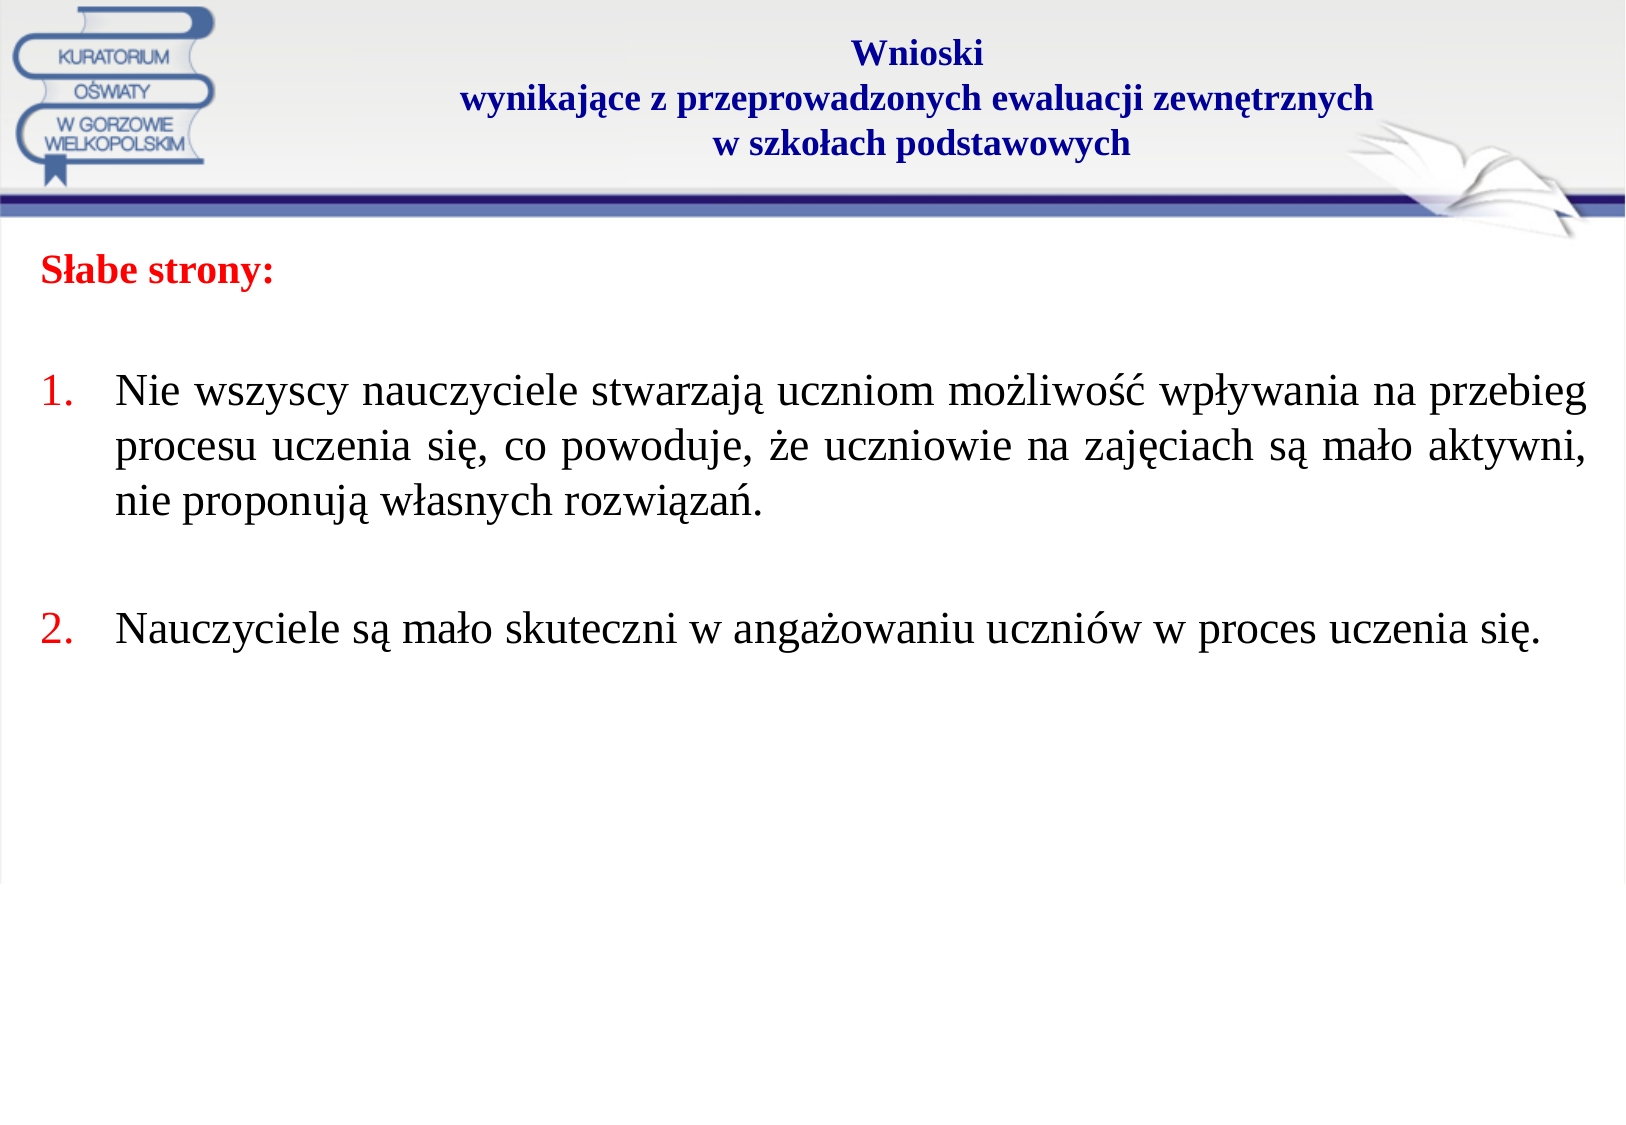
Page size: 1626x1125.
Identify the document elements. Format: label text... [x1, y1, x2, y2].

title Wnioski wynikające z przeprowadzonych ewaluacji zewnętrznych w szkołach podstawowych [280, 19, 1564, 172]
list Słabe strony: Nie wszyscy nauczyciele stwarzają uczniom możliwość wpływania na przebieg procesu uczenia się, co powoduje, że uczniowie na zajęciach są mało aktywni, nie proponują własnych rozwiązań. Nauczyciele są mało skuteczni w angażowaniu uczniów w proces uczenia się. [25, 234, 1604, 1106]
picture [0, 0, 1626, 1125]
